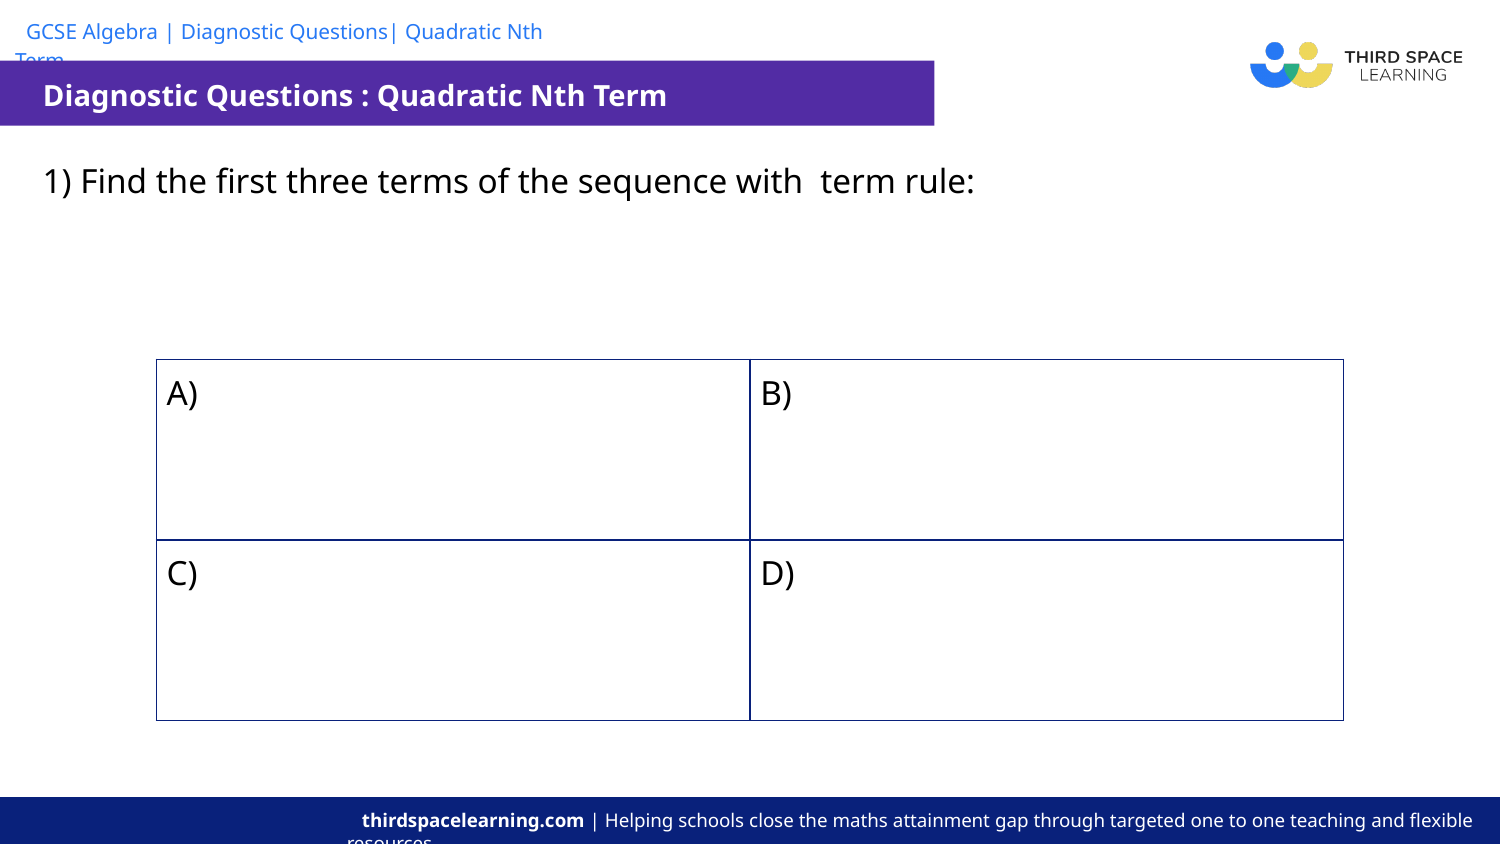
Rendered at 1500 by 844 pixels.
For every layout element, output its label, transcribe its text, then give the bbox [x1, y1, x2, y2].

text_box Diagnostic Questions : Quadratic Nth Term [27, 61, 778, 127]
picture [1250, 33, 1465, 99]
